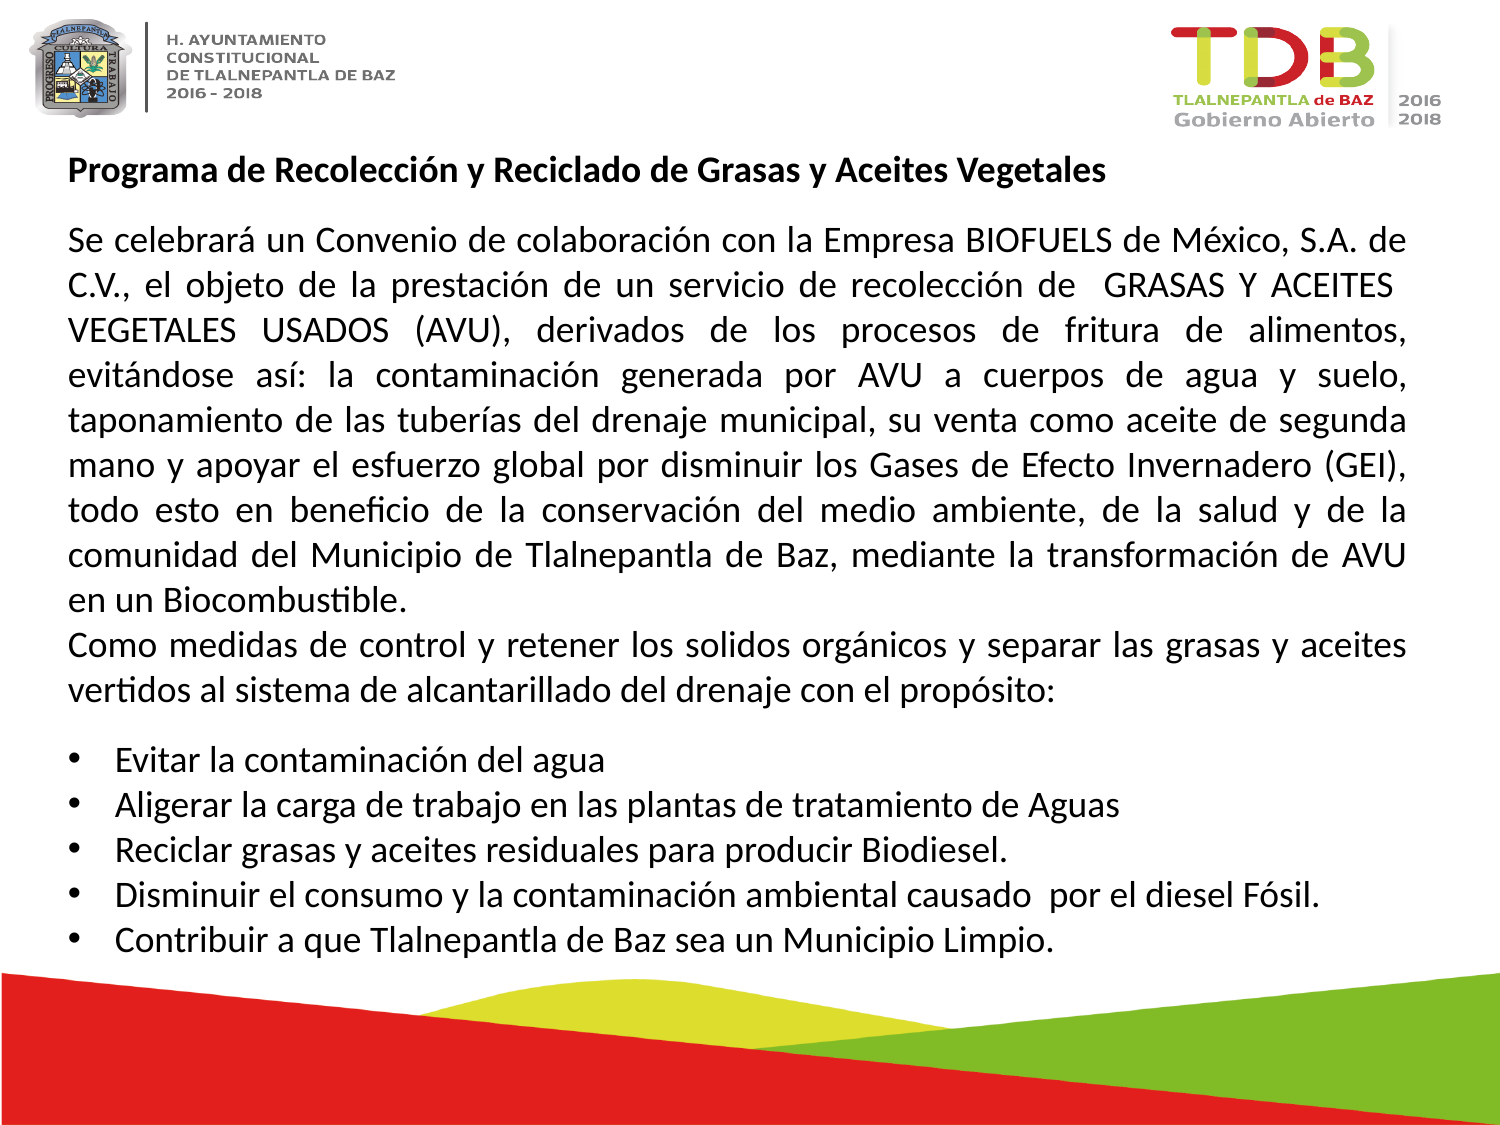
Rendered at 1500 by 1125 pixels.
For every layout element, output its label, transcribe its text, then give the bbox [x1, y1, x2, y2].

picture [0, 970, 1500, 1125]
picture [1163, 19, 1451, 132]
picture [29, 18, 396, 119]
text_box Programa de Recolección y Reciclado de Grasas y Aceites Vegetales Se celebrará un Convenio de colaboración con la Empresa BIOFUELS de México, S.A. de C.V., el objeto de la prestación de un servicio de recolección de GRASAS Y ACEITES VEGETALES USADOS (AVU), derivados de los procesos de fritura de alimentos, evitándose así: la contaminación generada por AVU a cuerpos de agua y suelo, taponamiento de las tuberías del drenaje municipal, su venta como aceite de segunda mano y apoyar el esfuerzo global por disminuir los Gases de Efecto Invernadero (GEI), todo esto en beneficio de la conservación del medio ambiente, de la salud y de la comunidad del Municipio de Tlalnepantla de Baz, mediante la transformación de AVU en un Biocombustible. Como medidas de control y retener los solidos orgánicos y separar las grasas y aceites vertidos al sistema de alcantarillado del drenaje con el propósito: Evitar la contaminación del agua Aligerar la carga de trabajo en las plantas de tratamiento de Aguas Reciclar grasas y aceites residuales para producir Biodiesel. Disminuir el consumo y la contaminación ambiental causado por el diesel Fósil. Contribuir a que Tlalnepantla de Baz sea un Municipio Limpio. [53, 137, 1424, 967]
